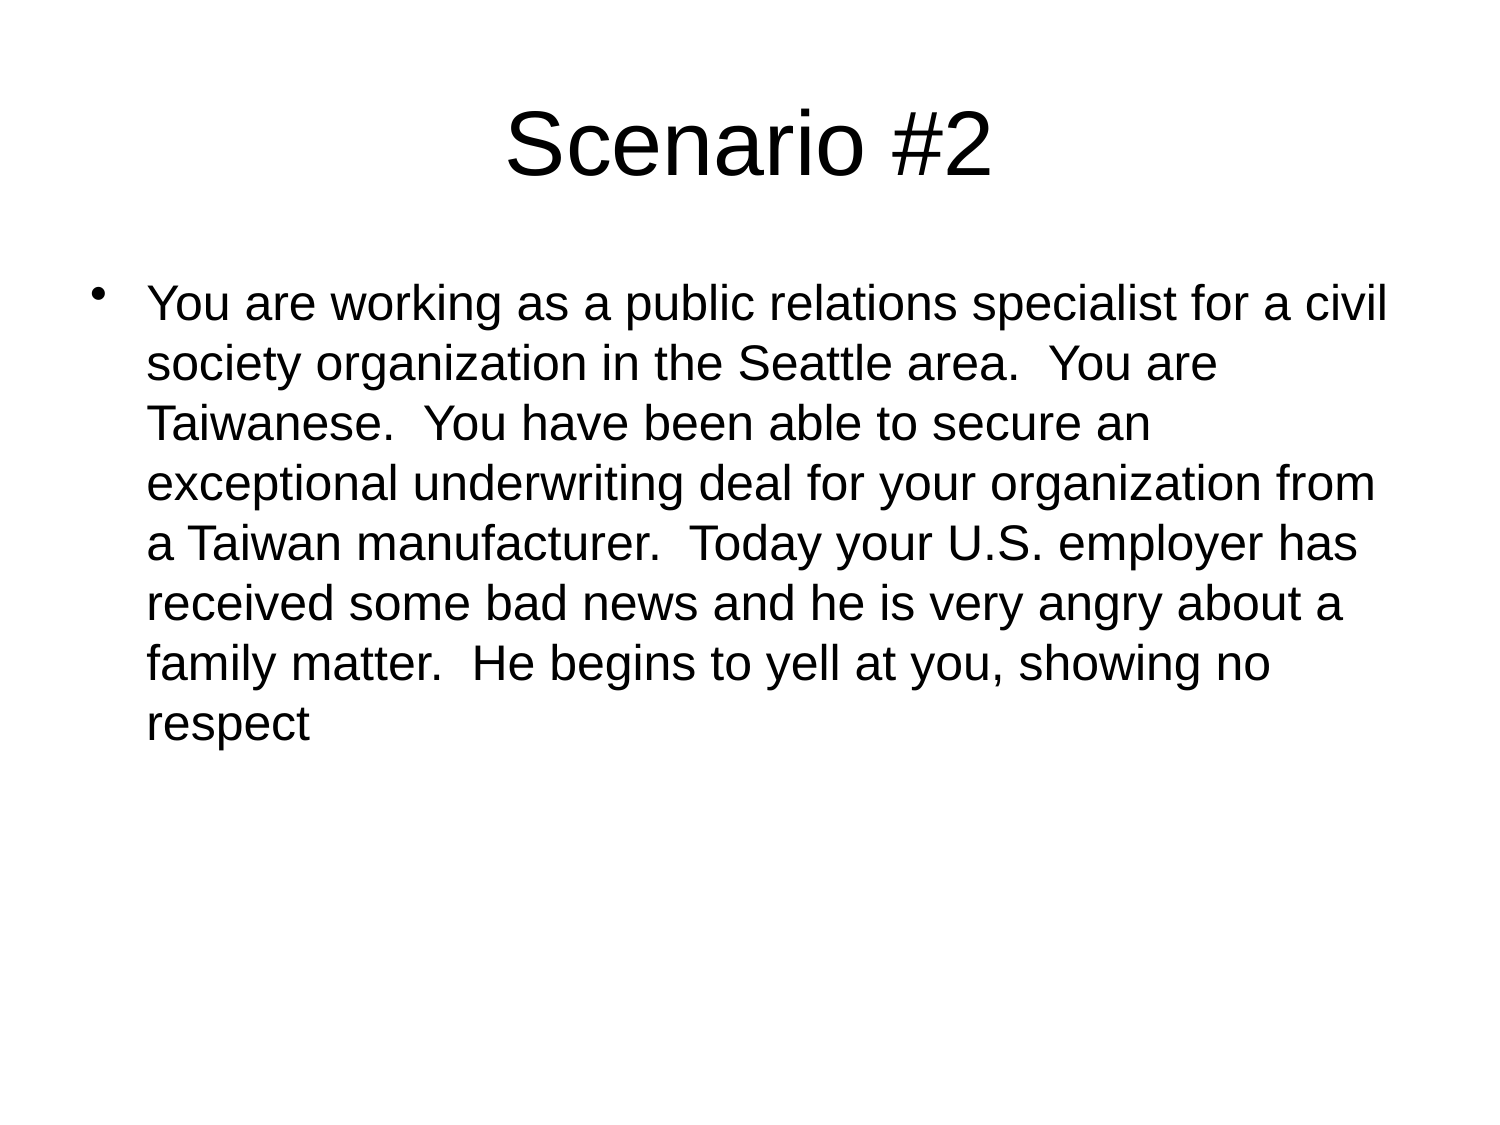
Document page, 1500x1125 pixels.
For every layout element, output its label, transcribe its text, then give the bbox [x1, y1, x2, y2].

list You are working as a public relations specialist for a civil society organization in the Seattle area. You are Taiwanese. You have been able to secure an exceptional underwriting deal for your organization from a Taiwan manufacturer. Today your U.S. employer has received some bad news and he is very angry about a family matter. He begins to yell at you, showing no respect [74, 262, 1426, 1006]
title Scenario #2 [74, 44, 1426, 233]
